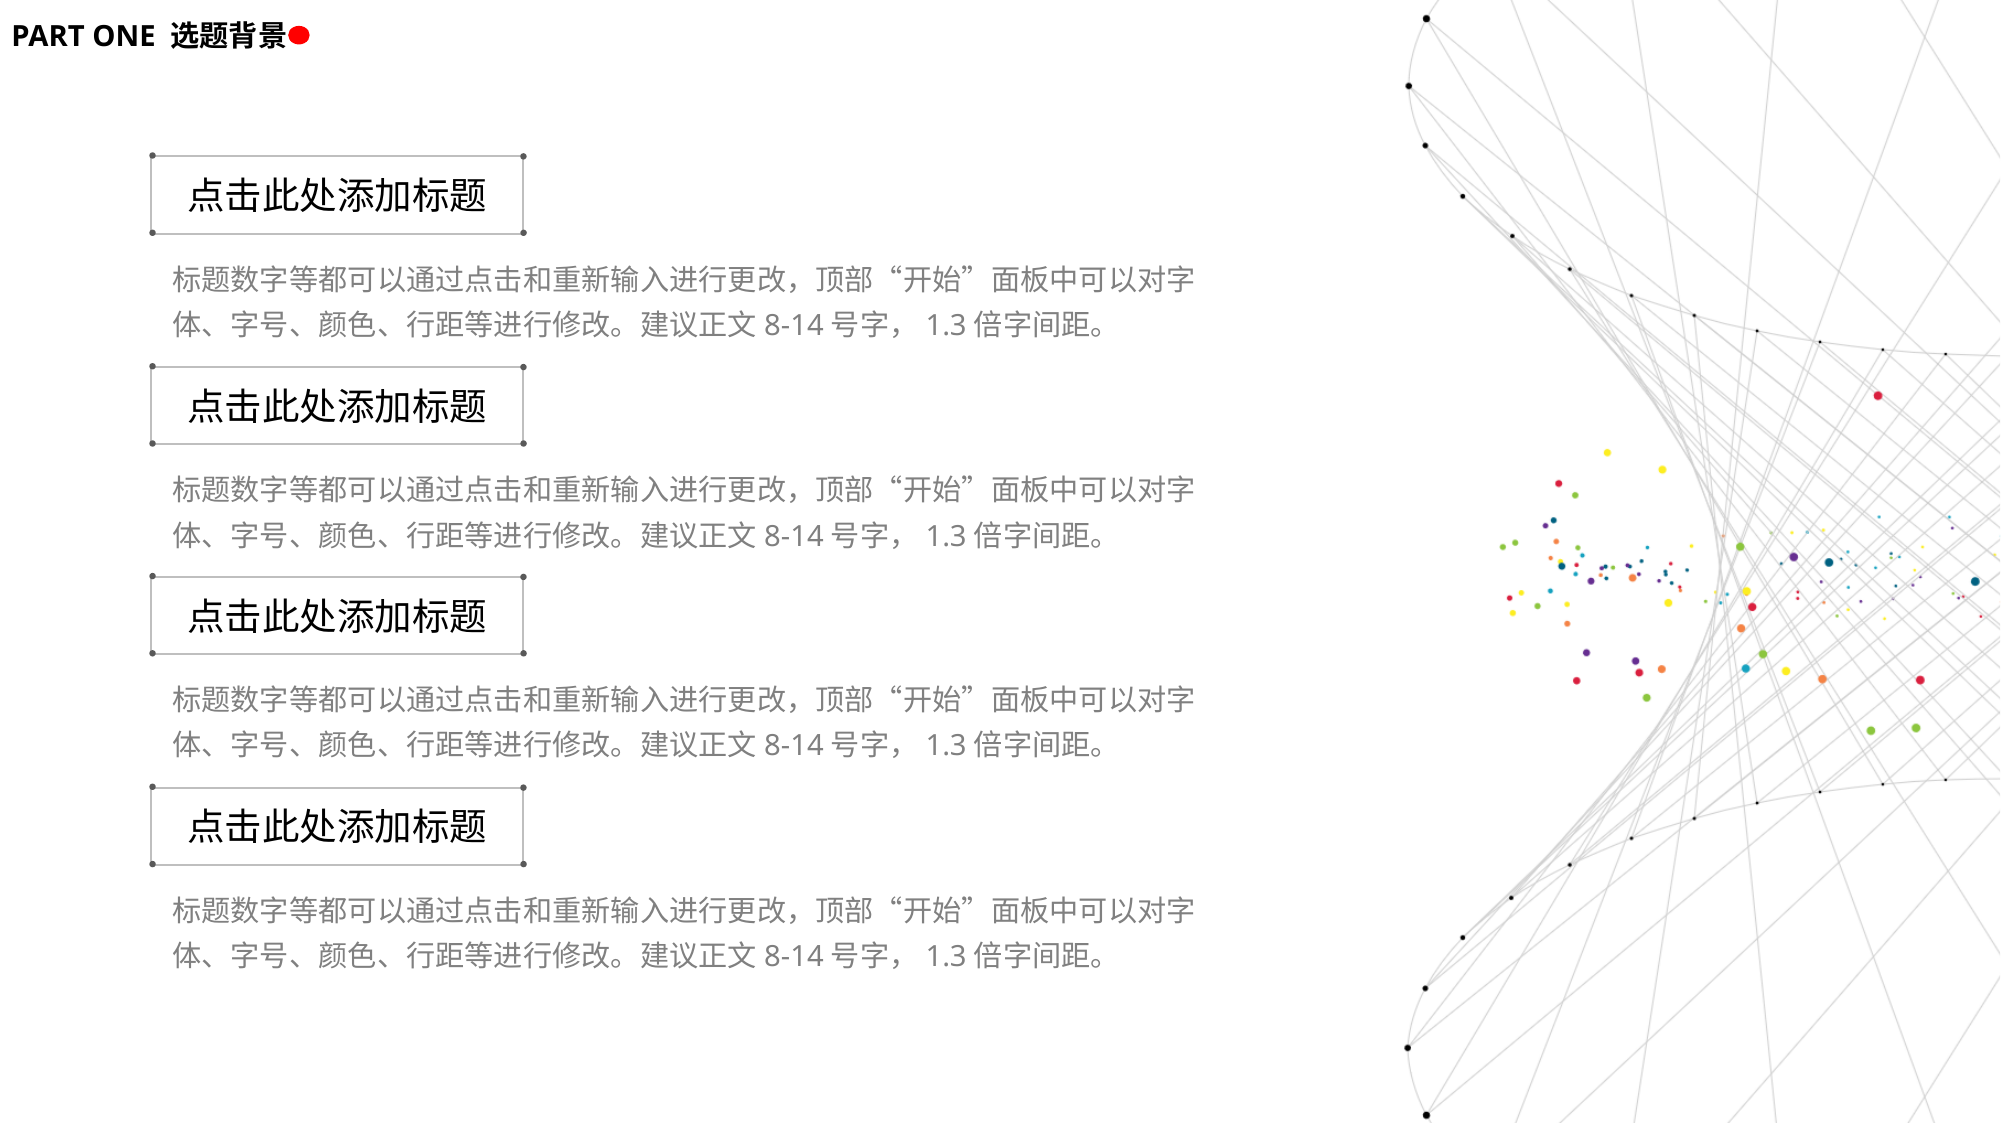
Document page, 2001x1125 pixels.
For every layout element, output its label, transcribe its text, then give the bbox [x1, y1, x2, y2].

text_box 标题数字等都可以通过点击和重新输入进行更改，顶部“开始”面板中可以对字体、字号、颜色、行距等进行修改。建议正文8-14号字，1.3倍字间距。 [157, 663, 1232, 769]
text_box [149, 363, 527, 447]
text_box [149, 783, 527, 868]
text_box 标题数字等都可以通过点击和重新输入进行更改，顶部“开始”面板中可以对字体、字号、颜色、行距等进行修改。建议正文8-14号字，1.3倍字间距。 [157, 242, 1232, 349]
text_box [149, 152, 527, 236]
picture [1314, 0, 2001, 1123]
text_box [287, 24, 311, 46]
text_box 标题数字等都可以通过点击和重新输入进行更改，顶部“开始”面板中可以对字体、字号、颜色、行距等进行修改。建议正文8-14号字，1.3倍字间距。 [157, 874, 1232, 980]
text_box 标题数字等都可以通过点击和重新输入进行更改，顶部“开始”面板中可以对字体、字号、颜色、行距等进行修改。建议正文8-14号字，1.3倍字间距。 [157, 453, 1232, 560]
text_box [149, 572, 527, 657]
text_box PART ONE 选题背景 [0, 9, 303, 60]
